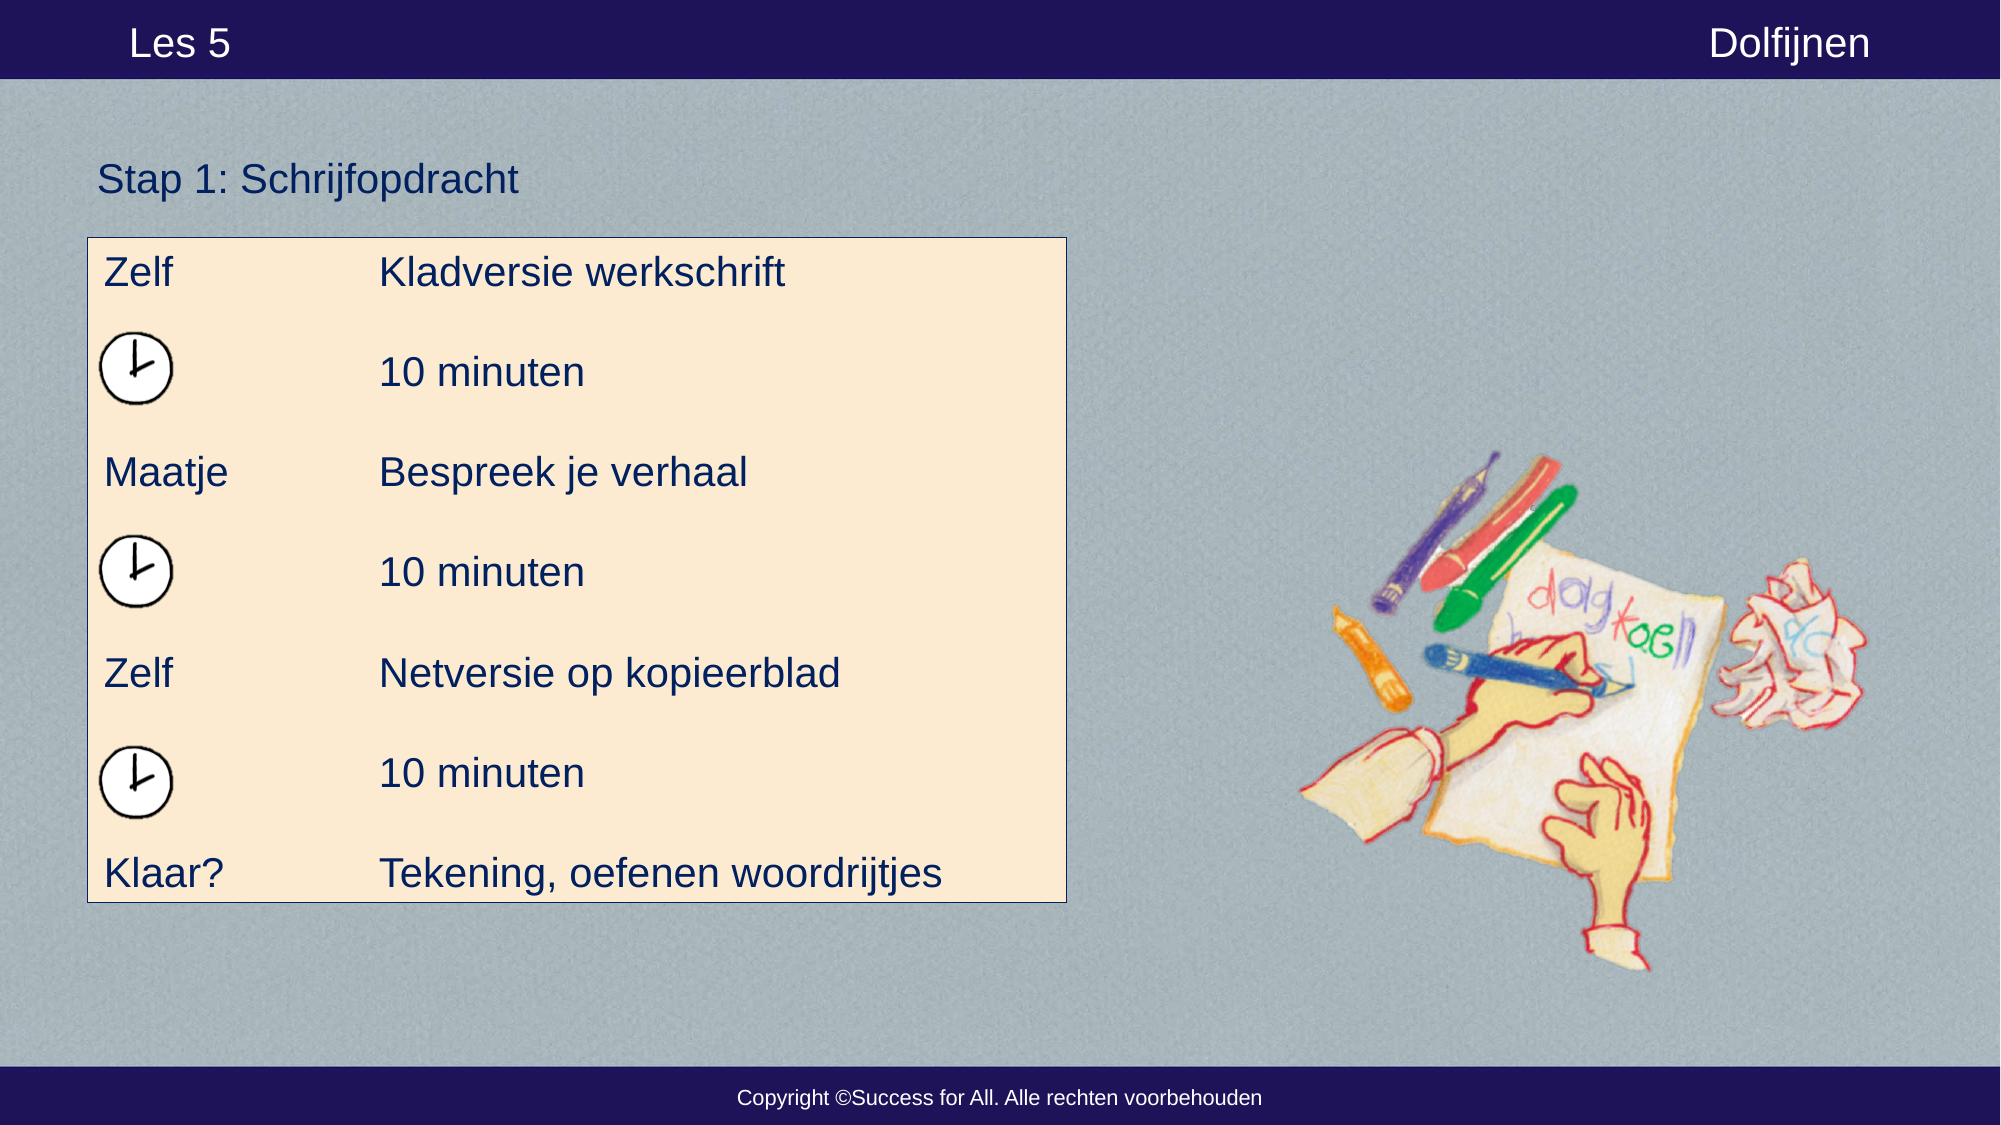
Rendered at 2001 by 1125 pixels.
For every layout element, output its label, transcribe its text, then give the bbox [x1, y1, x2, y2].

text_box Zelf Kladversie werkschrift 10 minuten Maatje Bespreek je verhaal 10 minuten Zelf Netversie op kopieerblad 10 minuten Klaar? Tekening, oefenen woordrijtjes [87, 237, 1067, 903]
text_box Dolfijnen [999, 8, 1886, 73]
text_box Copyright ©Success for All. Alle rechten voorbehouden [0, 1076, 2000, 1125]
text_box Les 5 [114, 8, 354, 73]
picture [0, 0, 2001, 1125]
text_box Stap 1: Schrijfopdracht [82, 143, 875, 209]
